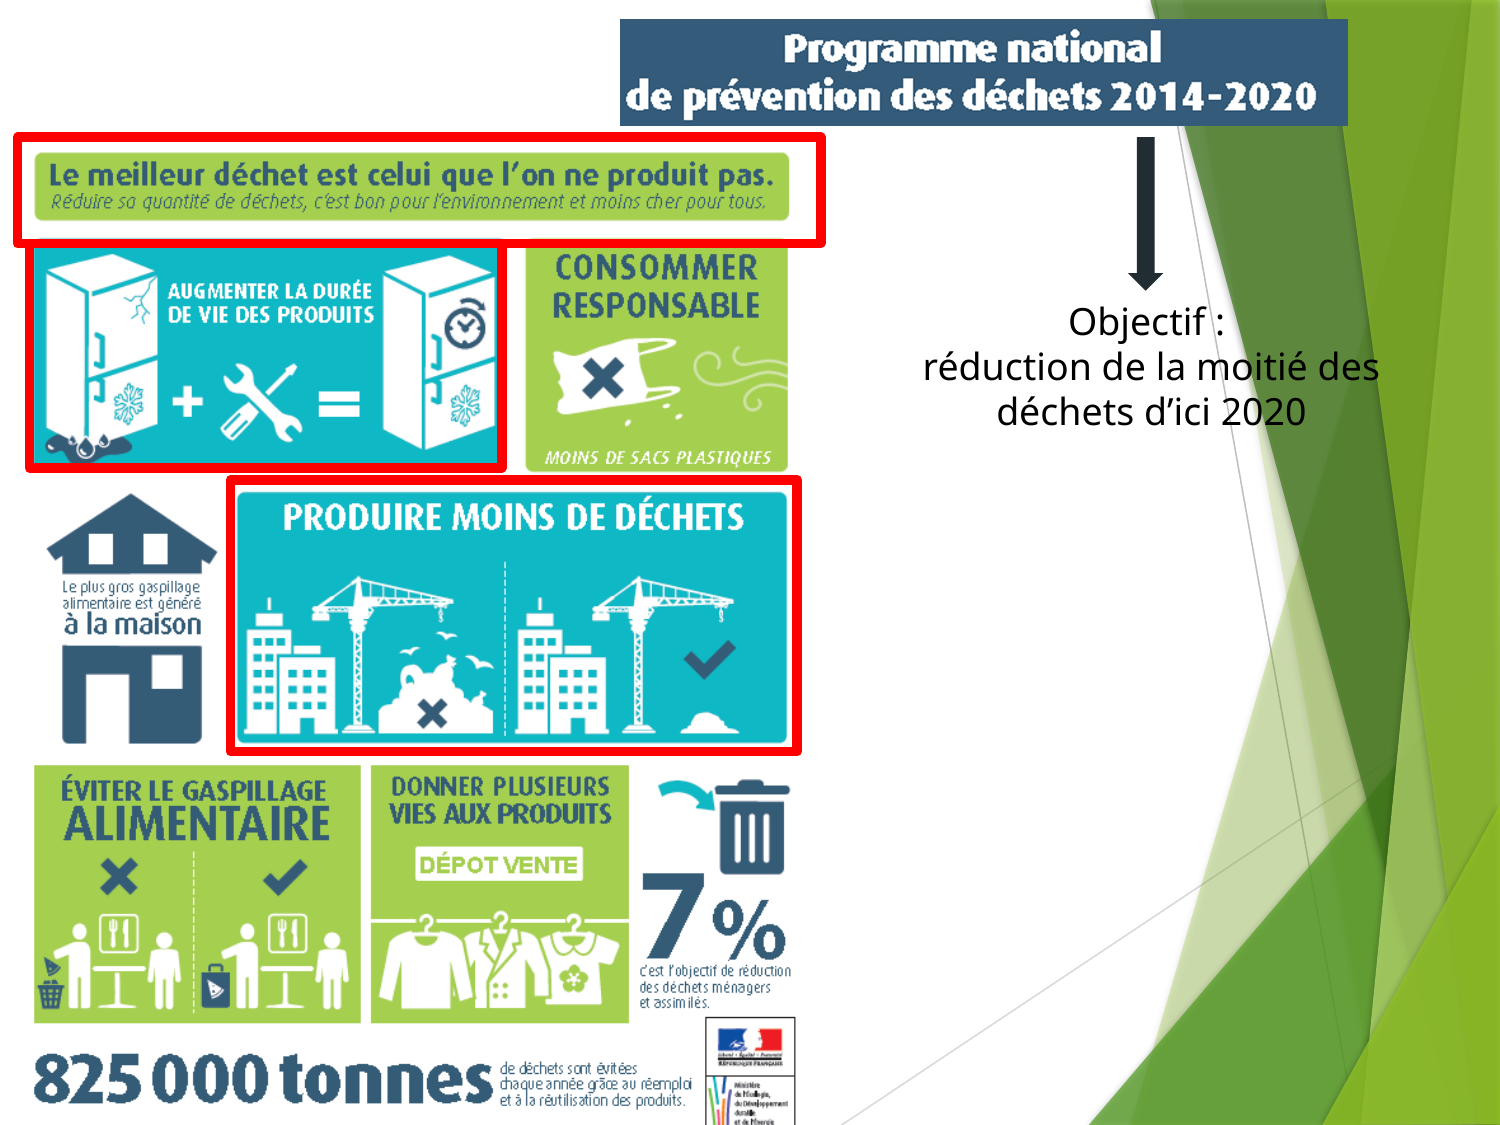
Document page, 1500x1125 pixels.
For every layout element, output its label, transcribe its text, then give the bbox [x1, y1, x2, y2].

text_box Objectif : réduction de la moitié des déchets d’ici 2020 [868, 290, 1436, 441]
text_box [1126, 135, 1165, 292]
picture [619, 18, 1349, 126]
picture [0, 139, 822, 1125]
